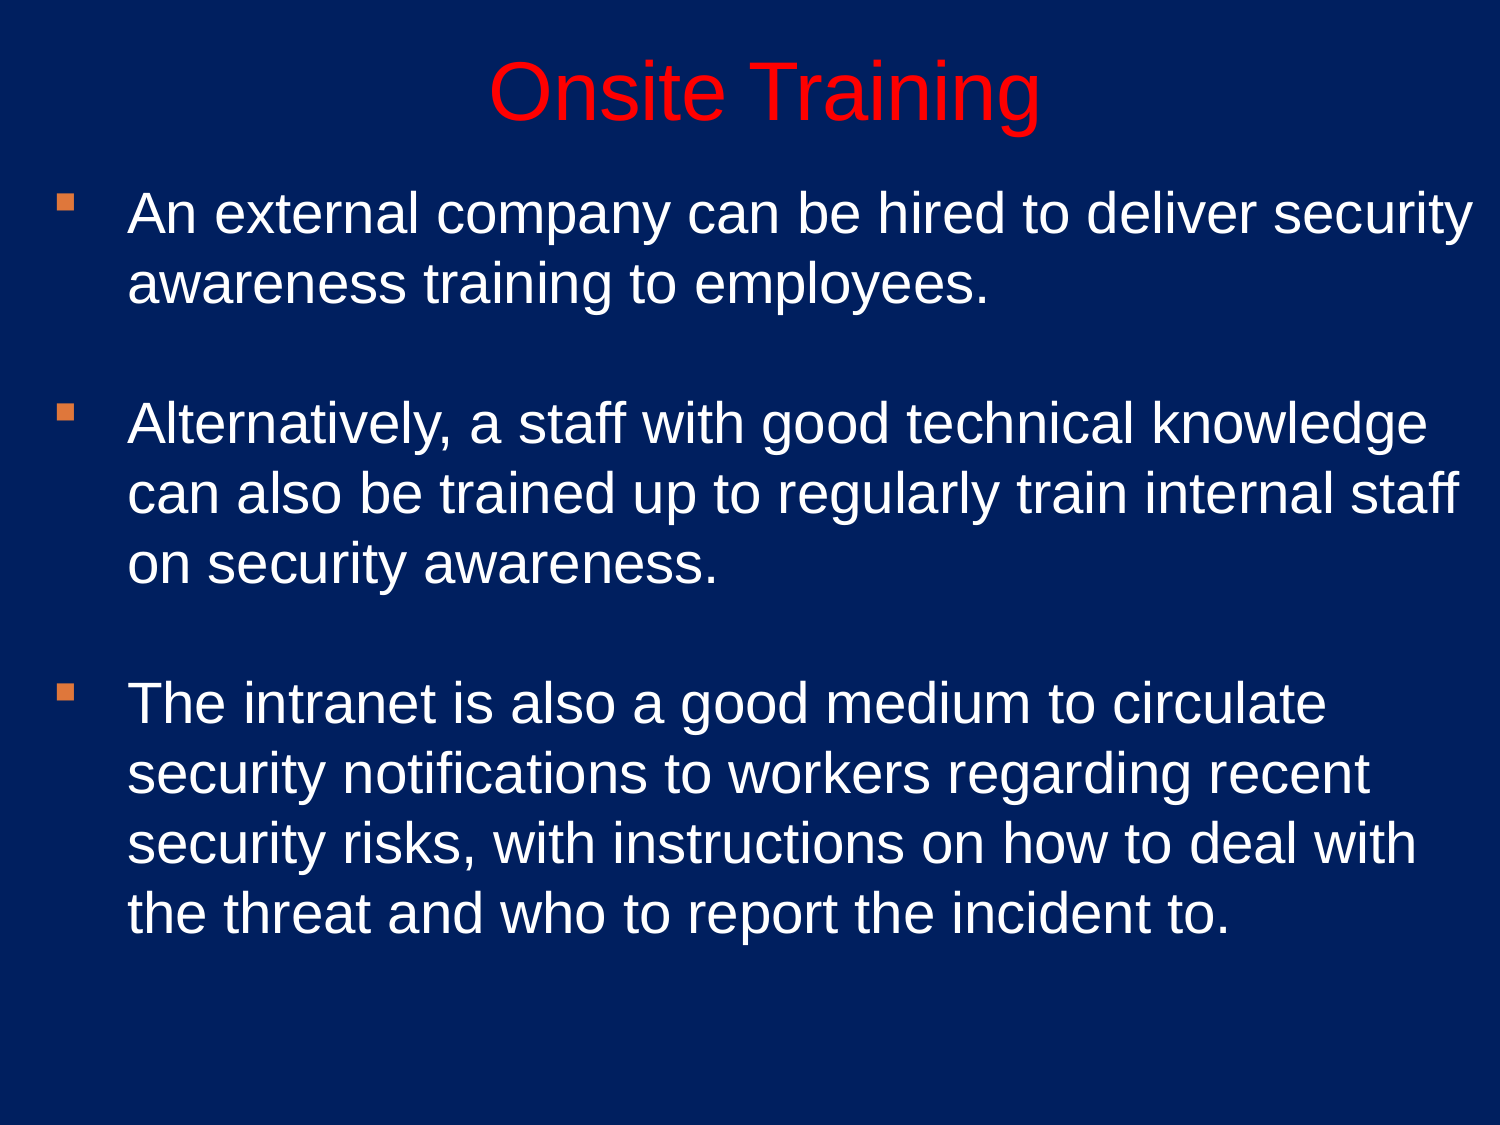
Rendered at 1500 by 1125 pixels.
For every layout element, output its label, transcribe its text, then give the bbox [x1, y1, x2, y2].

text_box An external company can be hired to deliver security awareness training to employees. Alternatively, a staff with good technical knowledge can also be trained up to regularly train internal staff on security awareness. The intranet is also a good medium to circulate security notifications to workers regarding recent security risks, with instructions on how to deal with the threat and who to report the incident to. [49, 174, 1475, 1040]
title Onsite Training [50, 12, 1462, 174]
